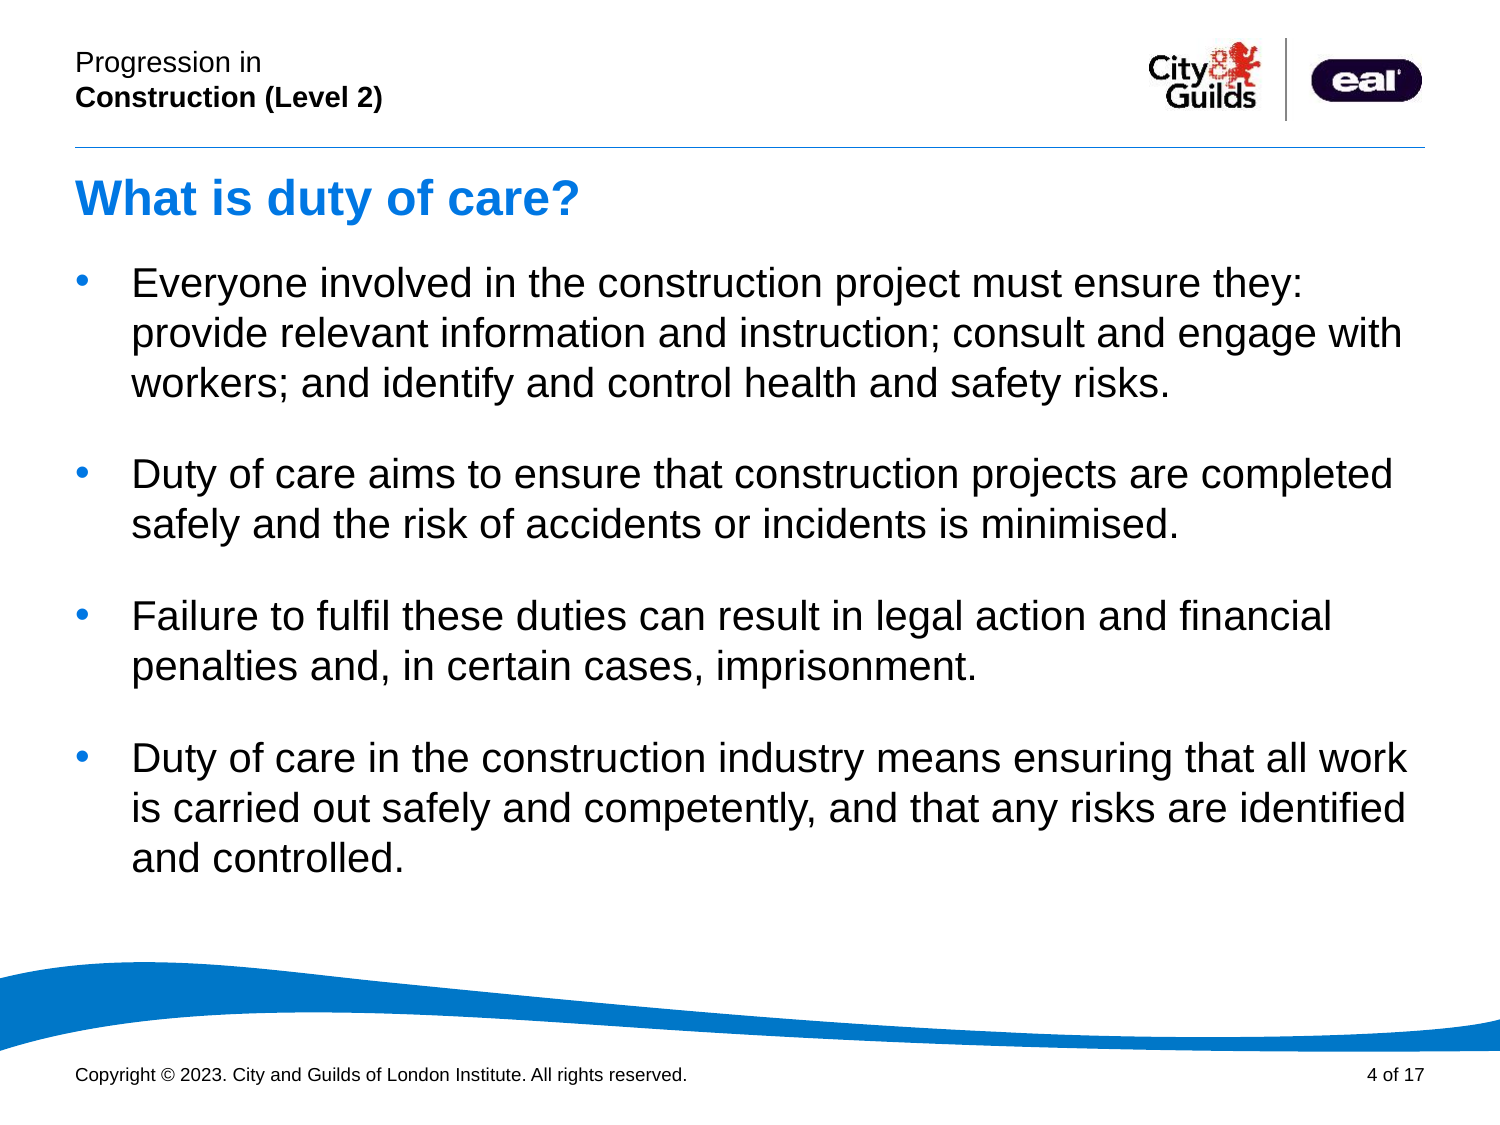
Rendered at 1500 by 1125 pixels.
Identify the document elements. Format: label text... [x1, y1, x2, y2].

picture [1149, 38, 1422, 121]
title What is duty of care? [74, 165, 1426, 229]
list Everyone involved in the construction project must ensure they: provide relevant information and instruction; consult and engage with workers; and identify and control health and safety risks. Duty of care aims to ensure that construction projects are completed safely and the risk of accidents or incidents is minimised. Failure to fulfil these duties can result in legal action and financial penalties and, in certain cases, imprisonment. Duty of care in the construction industry means ensuring that all work is carried out safely and competently, and that any risks are identified and controlled. [74, 255, 1426, 906]
